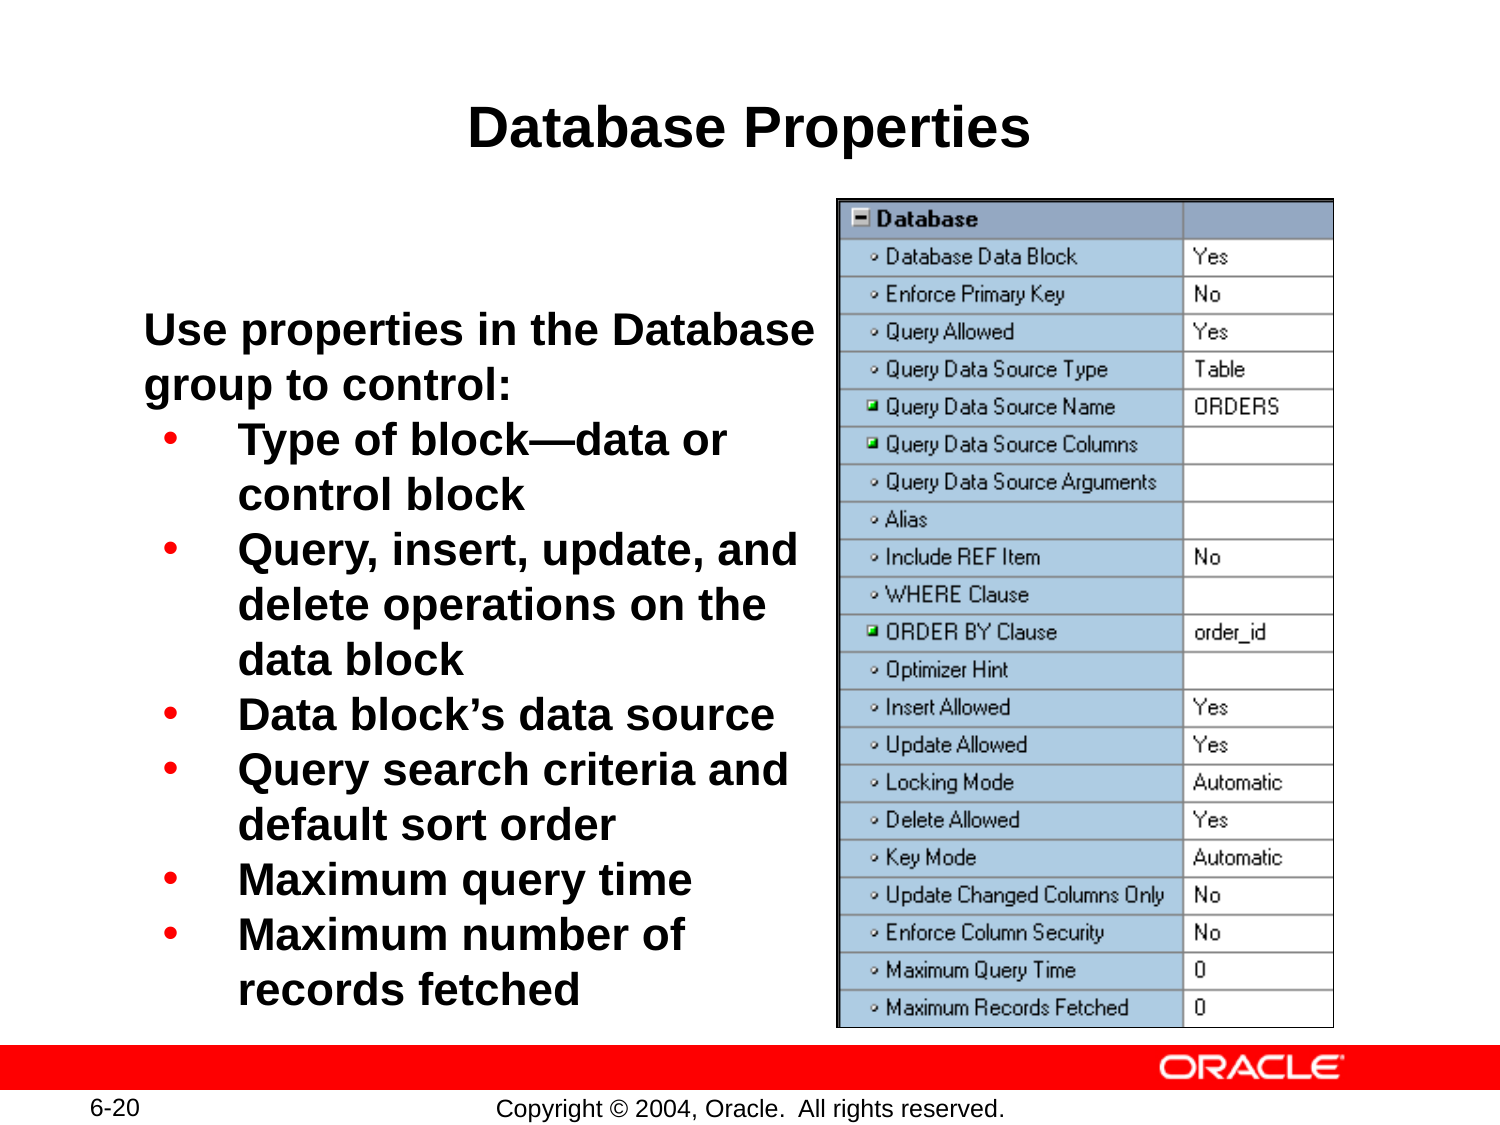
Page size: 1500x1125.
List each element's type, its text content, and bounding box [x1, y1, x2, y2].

title Database Properties [149, 87, 1351, 232]
picture [837, 199, 1333, 1028]
list Use properties in the Database group to control: Type of block—data or control block Query, insert, update, and delete operations on the data block Data block’s data source Query search criteria and default sort order Maximum query time Maximum number of records fetched [141, 297, 826, 1017]
